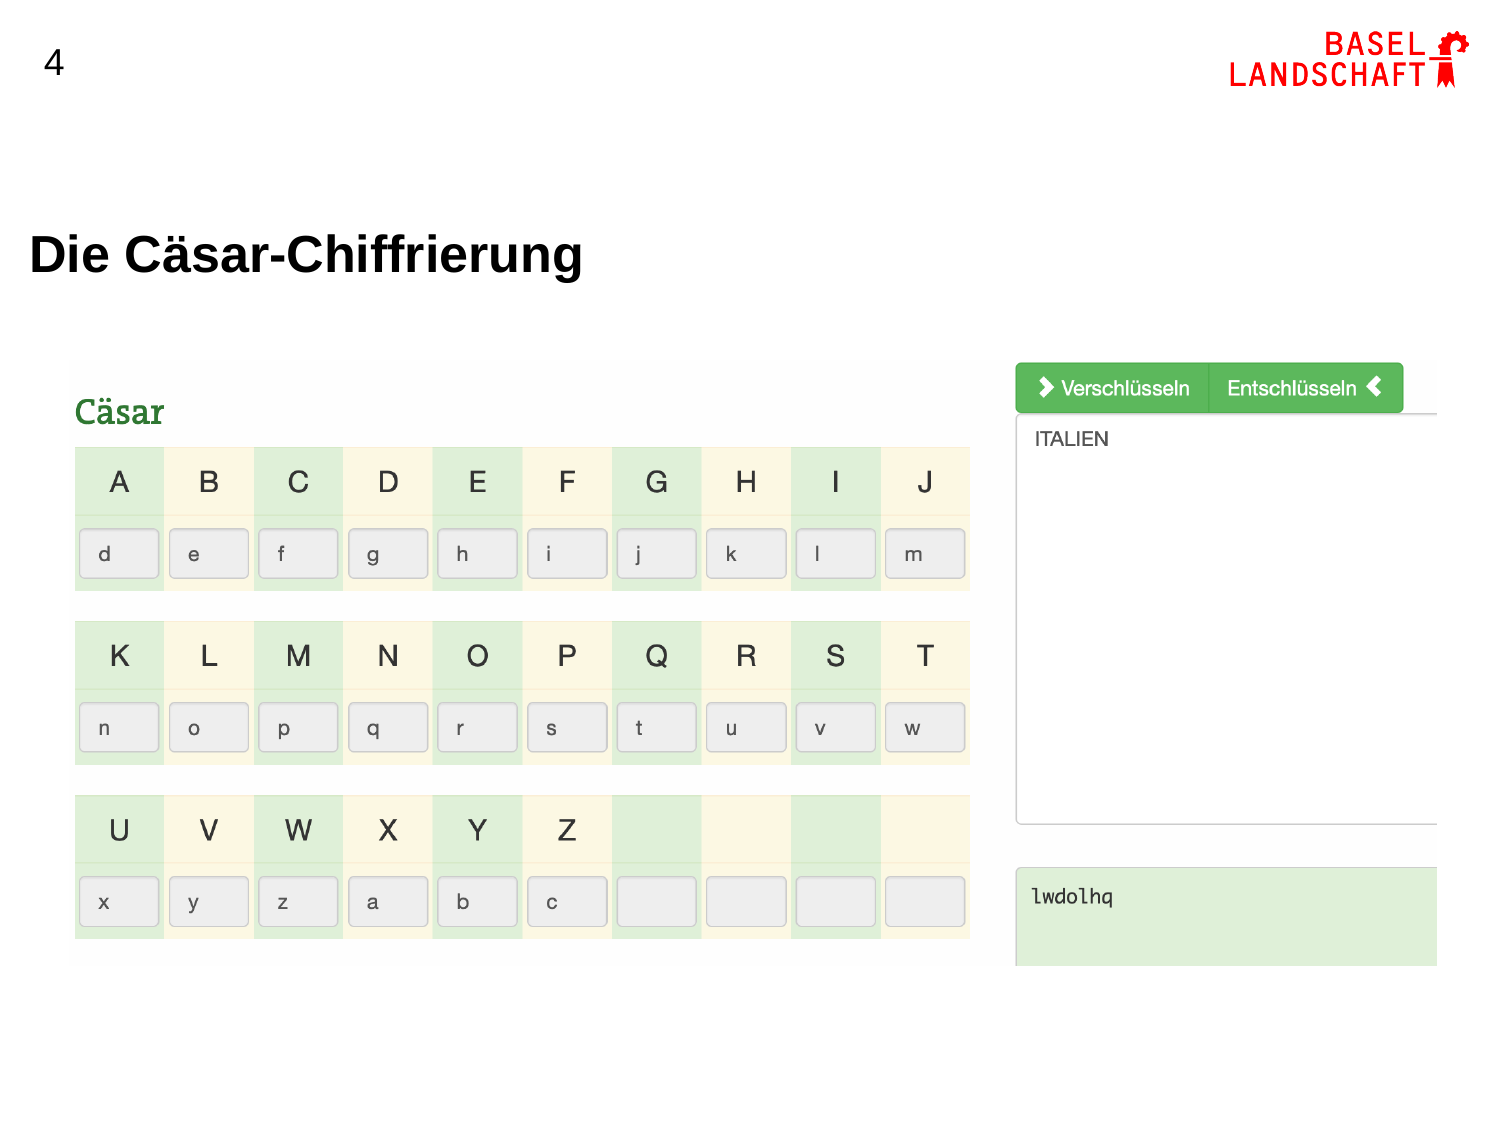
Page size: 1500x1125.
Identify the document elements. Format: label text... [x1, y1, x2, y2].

picture [819, 31, 1469, 159]
title Die Cäsar-Chiffrierung [29, 159, 1471, 281]
slide_number 4 [29, 30, 150, 91]
picture [63, 360, 1437, 966]
